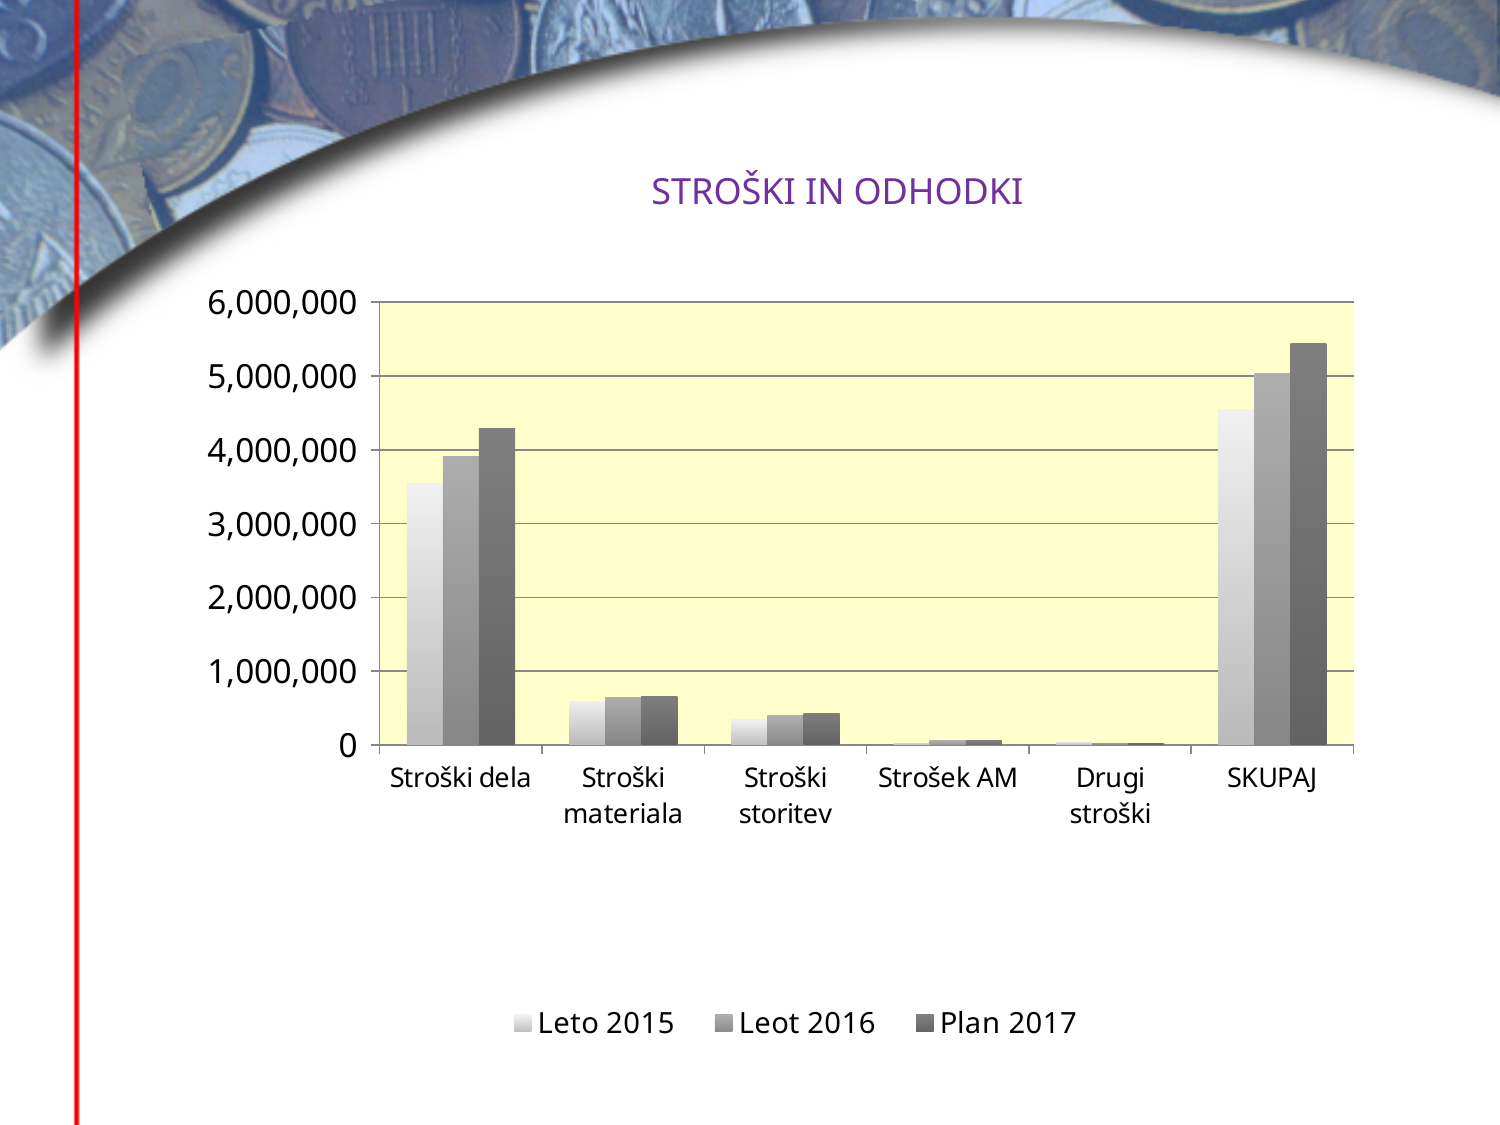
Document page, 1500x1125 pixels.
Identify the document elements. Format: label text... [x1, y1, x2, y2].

title STROŠKI IN ODHODKI [265, 160, 1419, 290]
picture [0, 0, 1500, 1125]
chart [111, 278, 1355, 1053]
